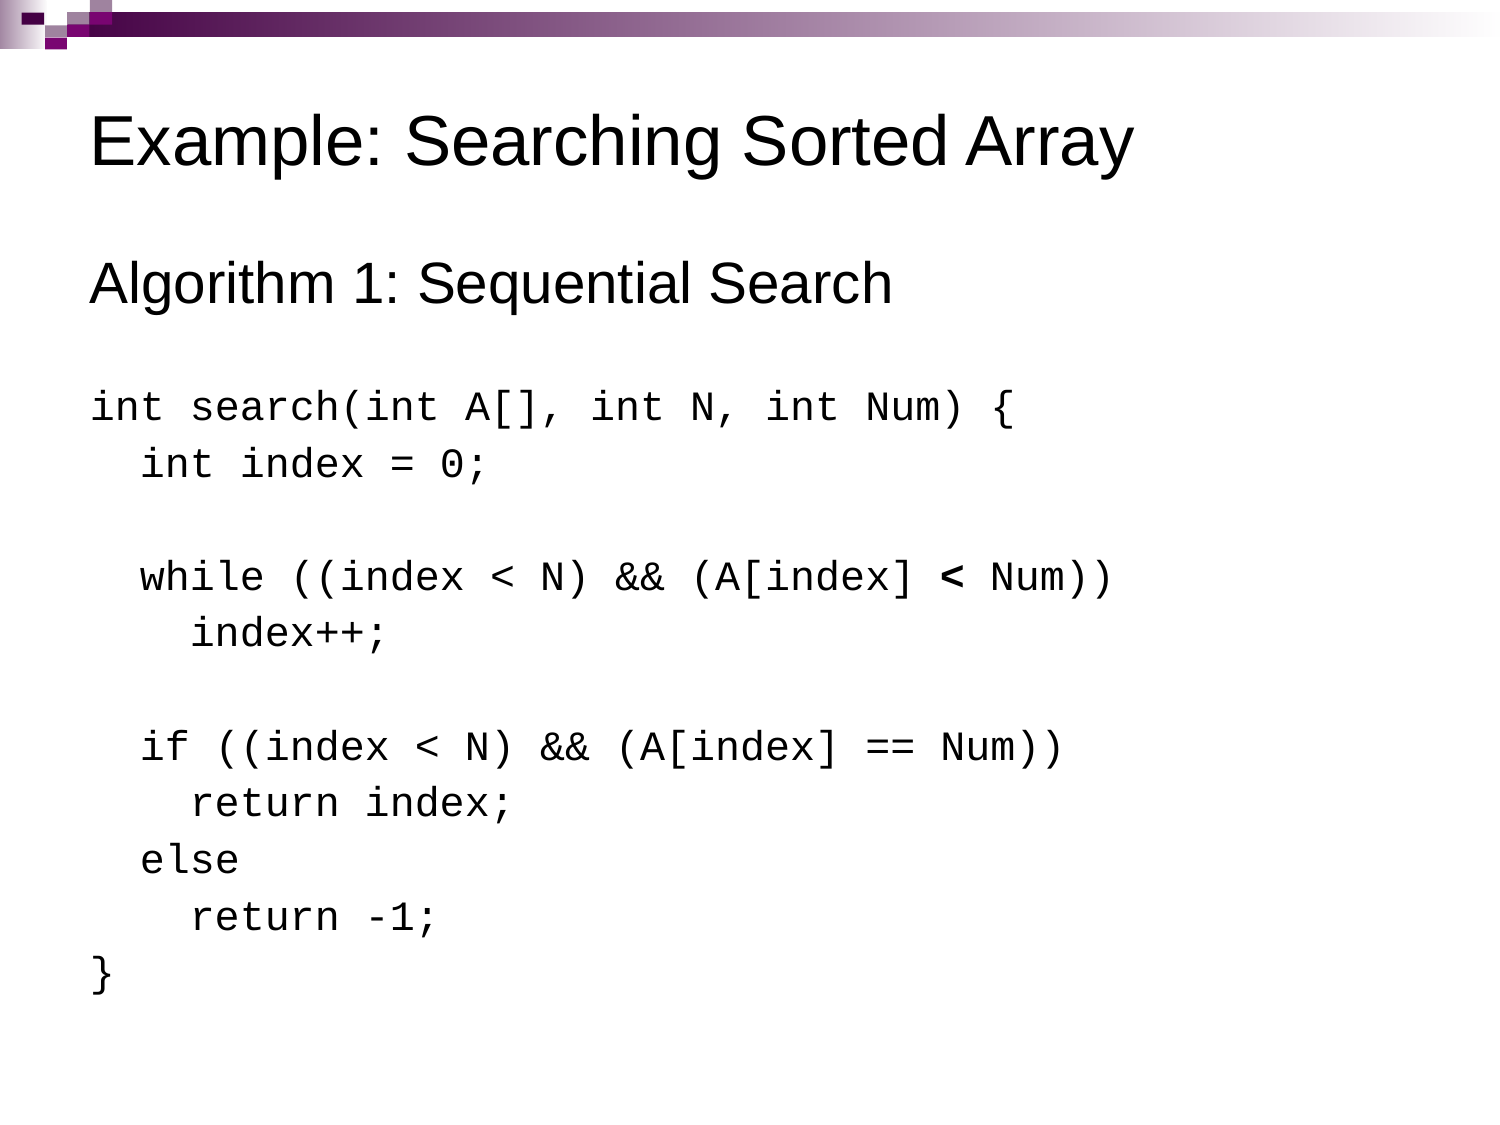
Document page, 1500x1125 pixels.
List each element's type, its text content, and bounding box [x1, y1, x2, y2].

title Example: Searching Sorted Array [75, 75, 1425, 200]
list Algorithm 1: Sequential Search int search(int A[], int N, int Num) { int index = 0; while ((index < N) && (A[index] < Num)) index++; if ((index < N) && (A[index] == Num)) return index; else return -1; } [75, 237, 1425, 1050]
